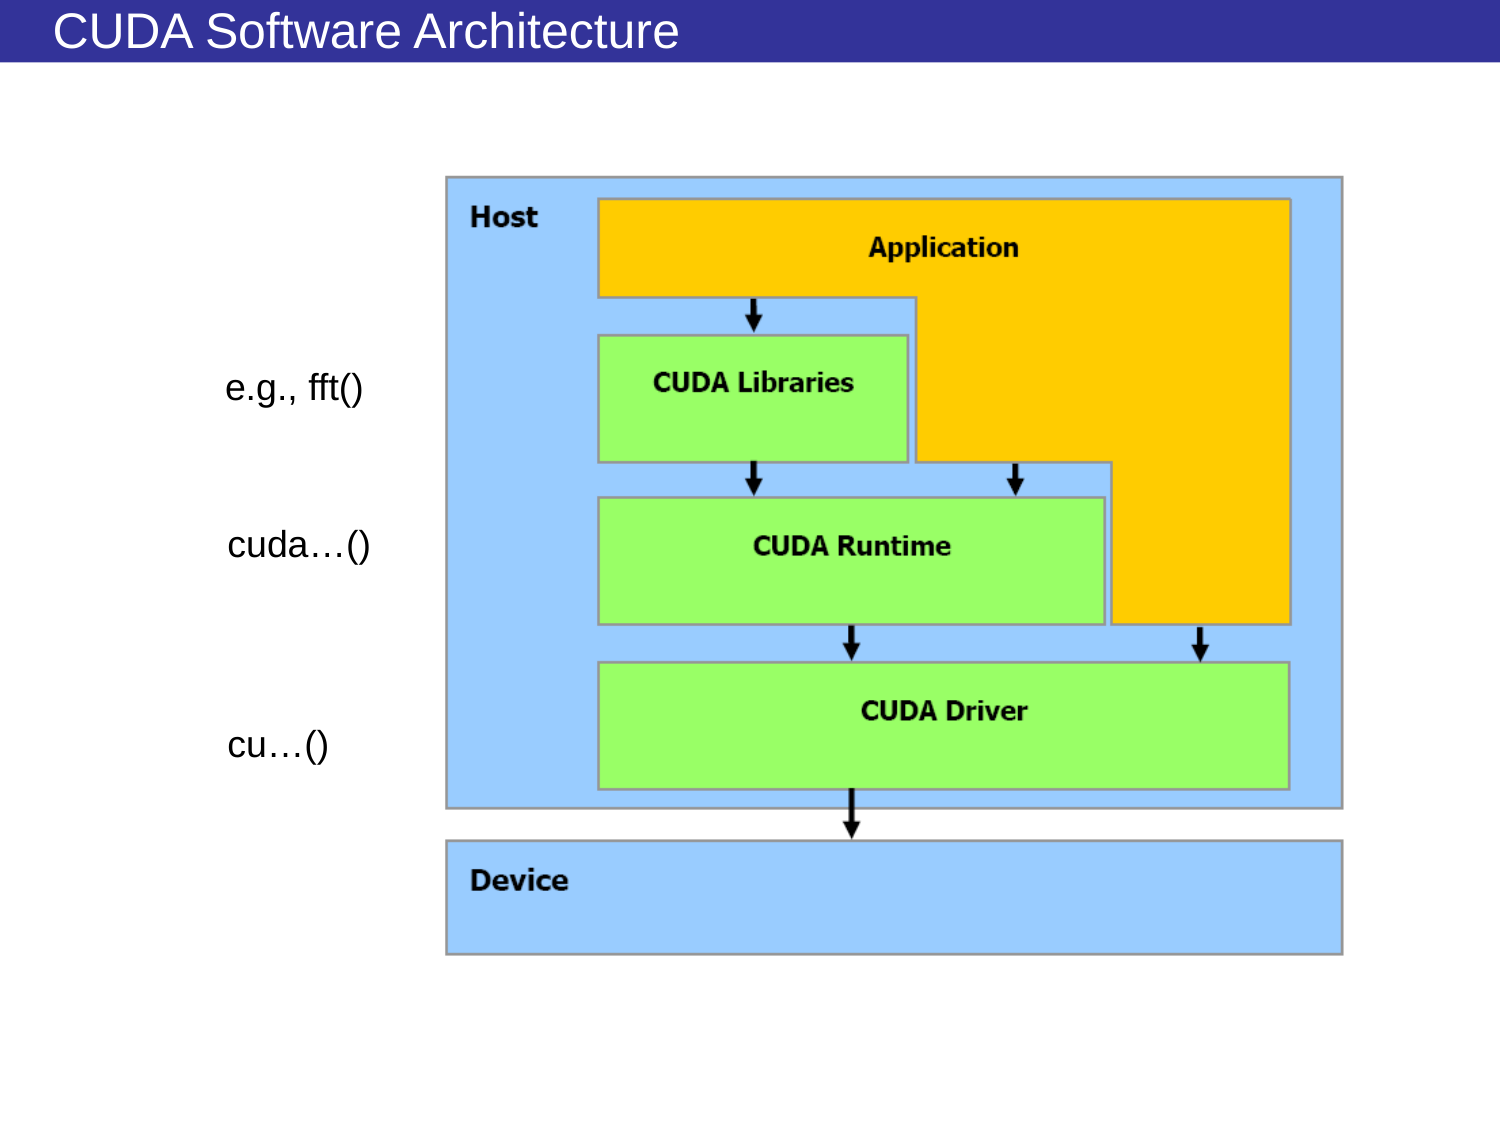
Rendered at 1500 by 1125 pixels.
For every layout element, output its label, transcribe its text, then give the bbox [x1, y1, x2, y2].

text_box cuda…() [212, 512, 386, 573]
text_box cu…() [212, 712, 345, 773]
picture [424, 149, 1359, 971]
title CUDA Software Architecture [37, 7, 1426, 51]
text_box e.g., fft() [210, 355, 380, 416]
